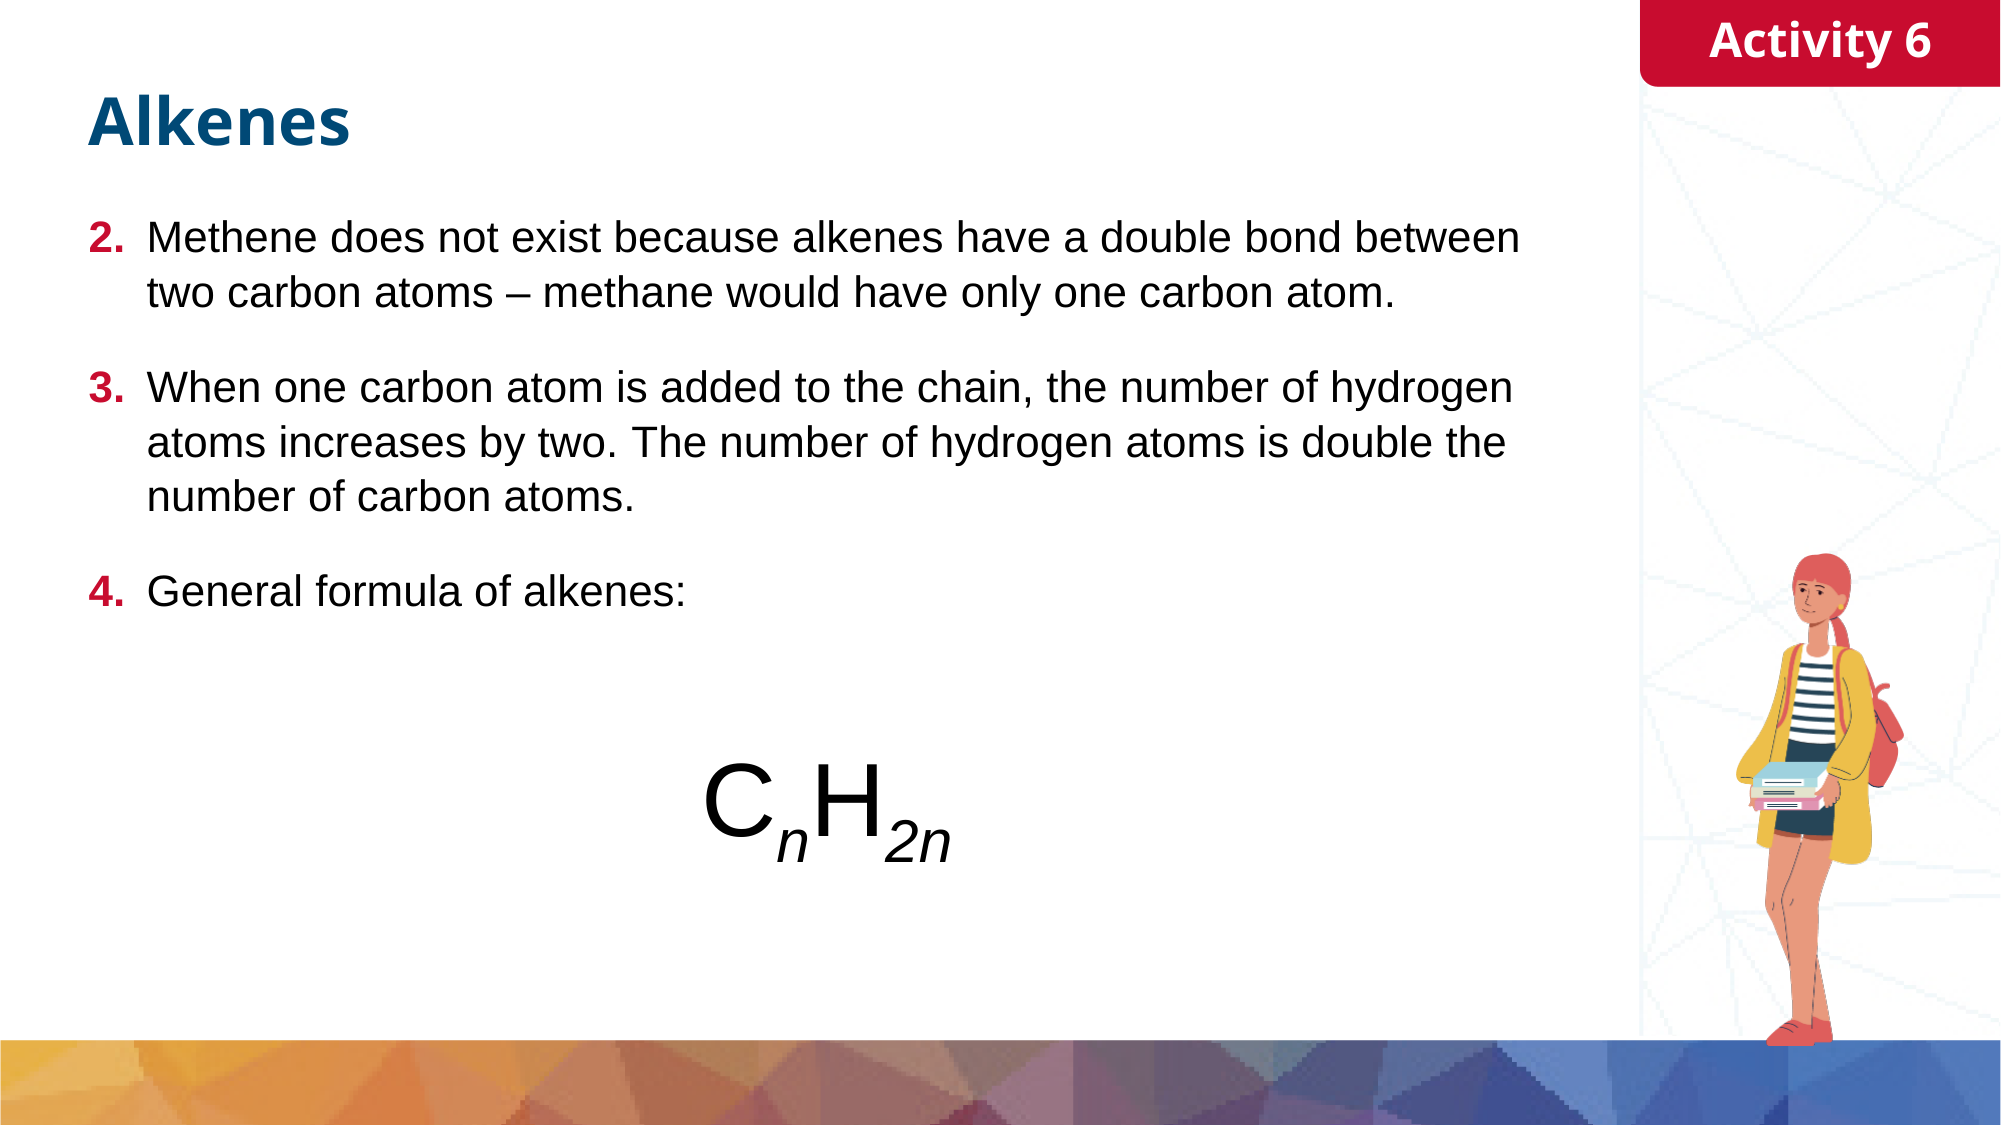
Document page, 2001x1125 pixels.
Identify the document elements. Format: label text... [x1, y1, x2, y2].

picture [0, 0, 2001, 1125]
list 2. Methene does not exist because alkenes have a double bond between two carbon atoms – methane would have only one carbon atom. 3. When one carbon atom is added to the chain, the number of hydrogen atoms increases by two. The number of hydrogen atoms is double the number of carbon atoms. 4. General formula of alkenes: [88, 206, 1566, 657]
text_box CnH2n [472, 724, 1182, 882]
title Alkenes [88, 88, 1566, 161]
